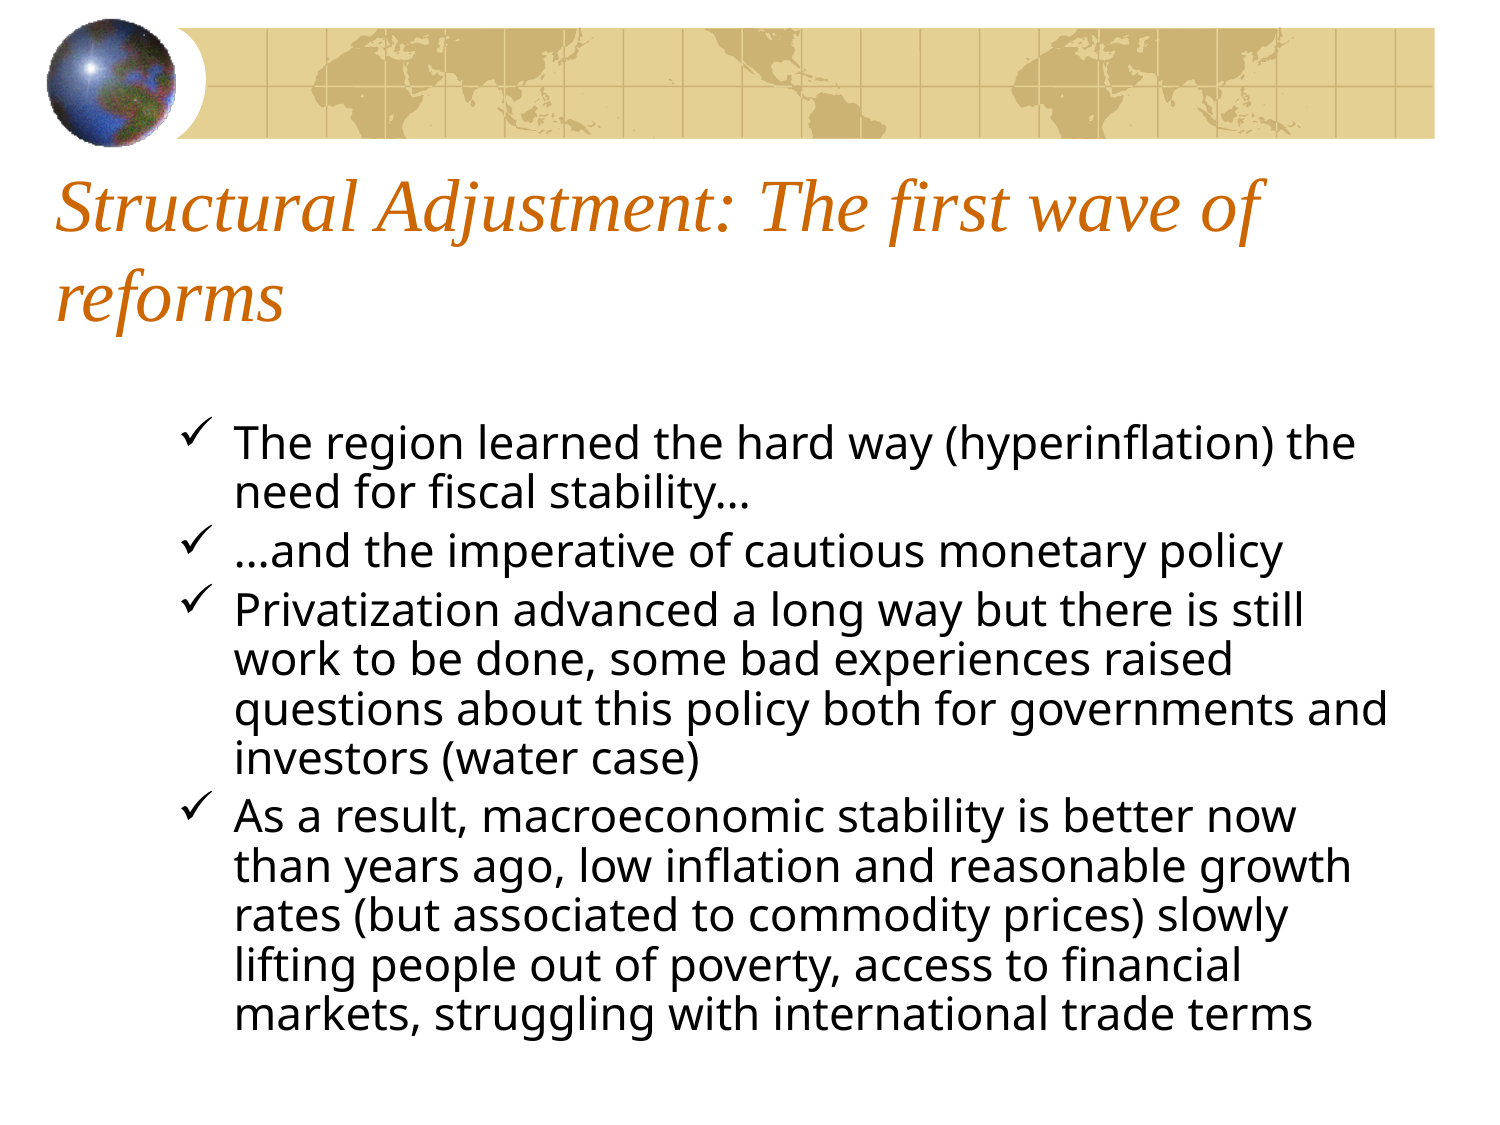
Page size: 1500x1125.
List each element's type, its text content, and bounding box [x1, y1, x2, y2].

picture [42, 14, 190, 151]
title Structural Adjustment: The first wave of reforms [40, 152, 1316, 341]
list The region learned the hard way (hyperinflation) the need for fiscal stability… …and the imperative of cautious monetary policy Privatization advanced a long way but there is still work to be done, some bad experiences raised questions about this policy both for governments and investors (water case) As a result, macroeconomic stability is better now than years ago, low inflation and reasonable growth rates (but associated to commodity prices) slowly lifting people out of poverty, access to financial markets, struggling with international trade terms [162, 412, 1413, 1088]
